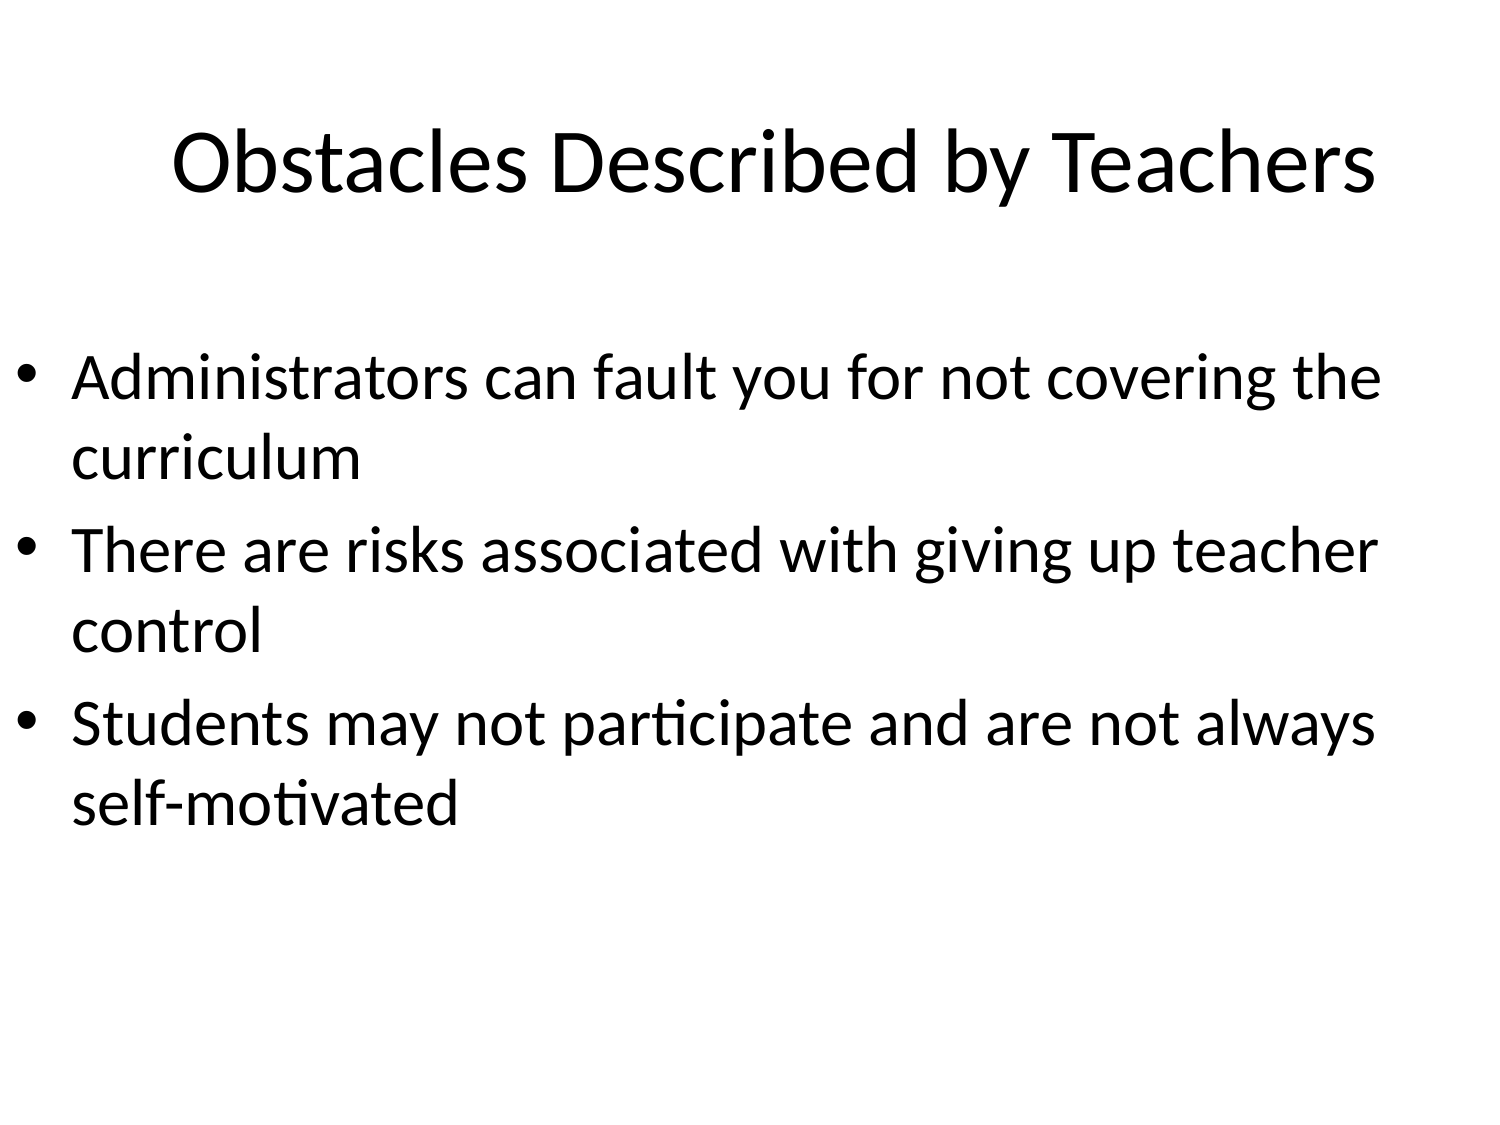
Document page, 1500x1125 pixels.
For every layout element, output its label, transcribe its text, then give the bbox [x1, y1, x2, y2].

title Obstacles Described by Teachers [125, 62, 1425, 250]
list Administrators can fault you for not covering the curriculum There are risks associated with giving up teacher control Students may not participate and are not always self-motivated [0, 324, 1500, 936]
